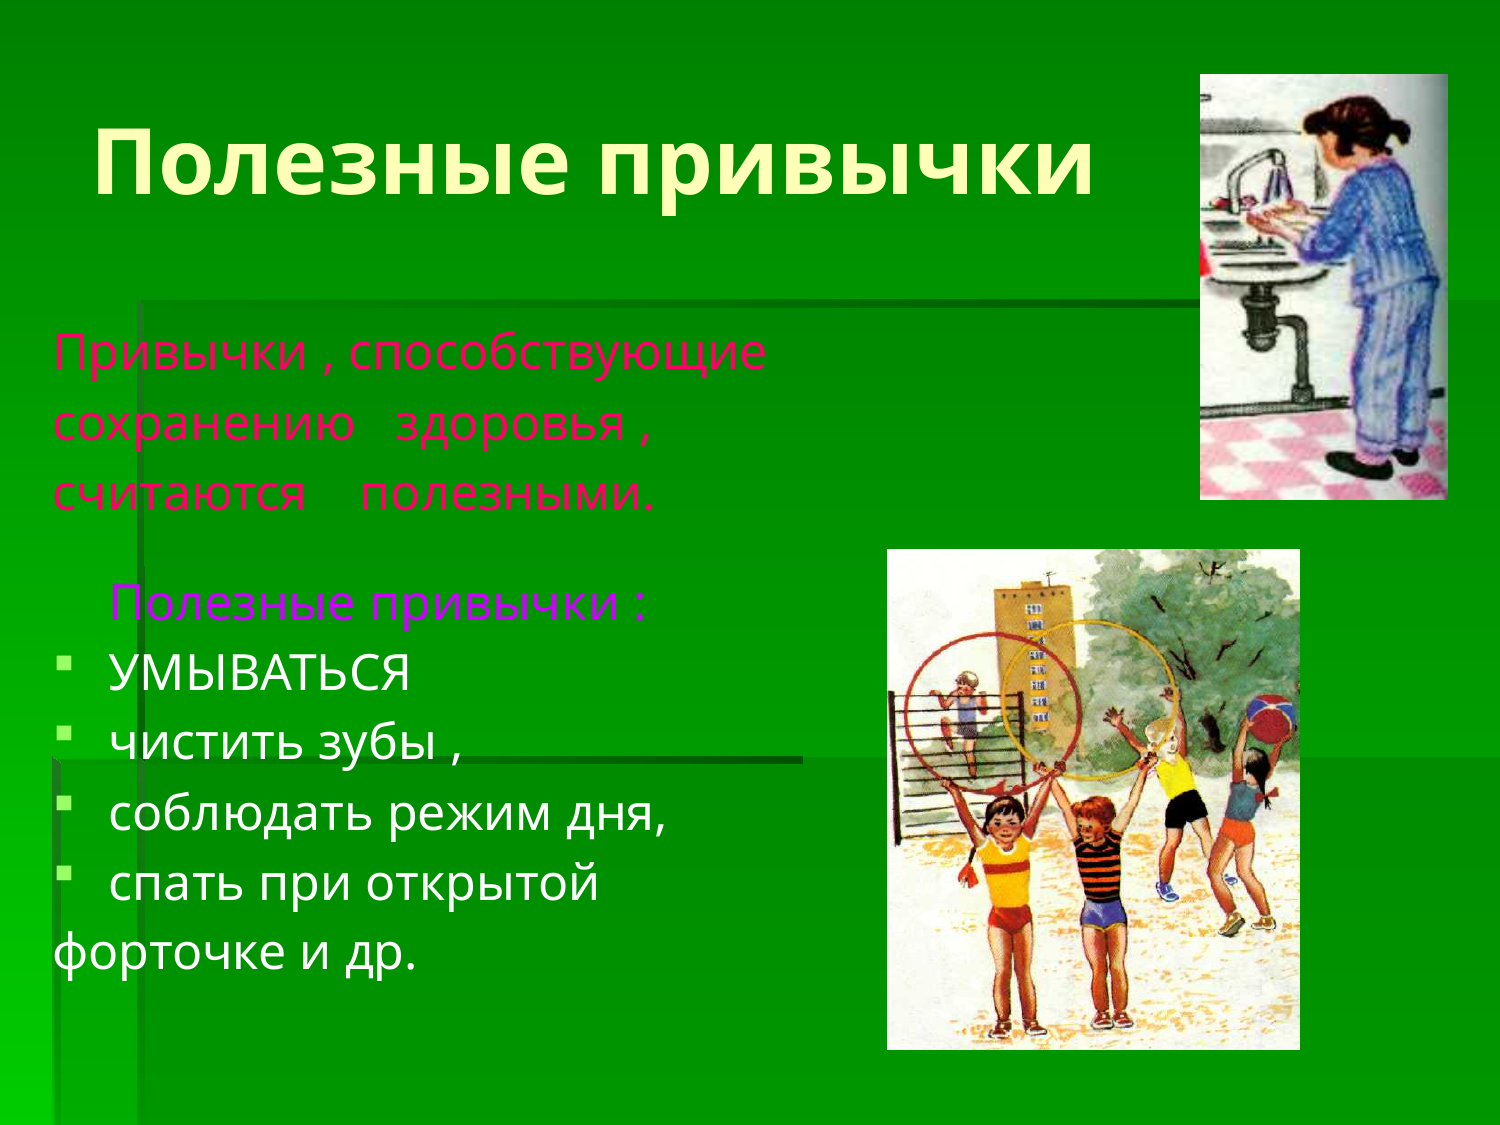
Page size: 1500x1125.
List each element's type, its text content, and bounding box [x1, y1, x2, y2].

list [887, 549, 1301, 1051]
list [1199, 74, 1448, 501]
list Привычки , способствующие сохранению здоровья , считаются полезными. Полезные привычки : УМЫВАТЬСЯ чистить зубы , соблюдать режим дня, спать при открытой форточке и др. [37, 312, 1001, 1001]
title Полезные привычки [74, 39, 1451, 276]
